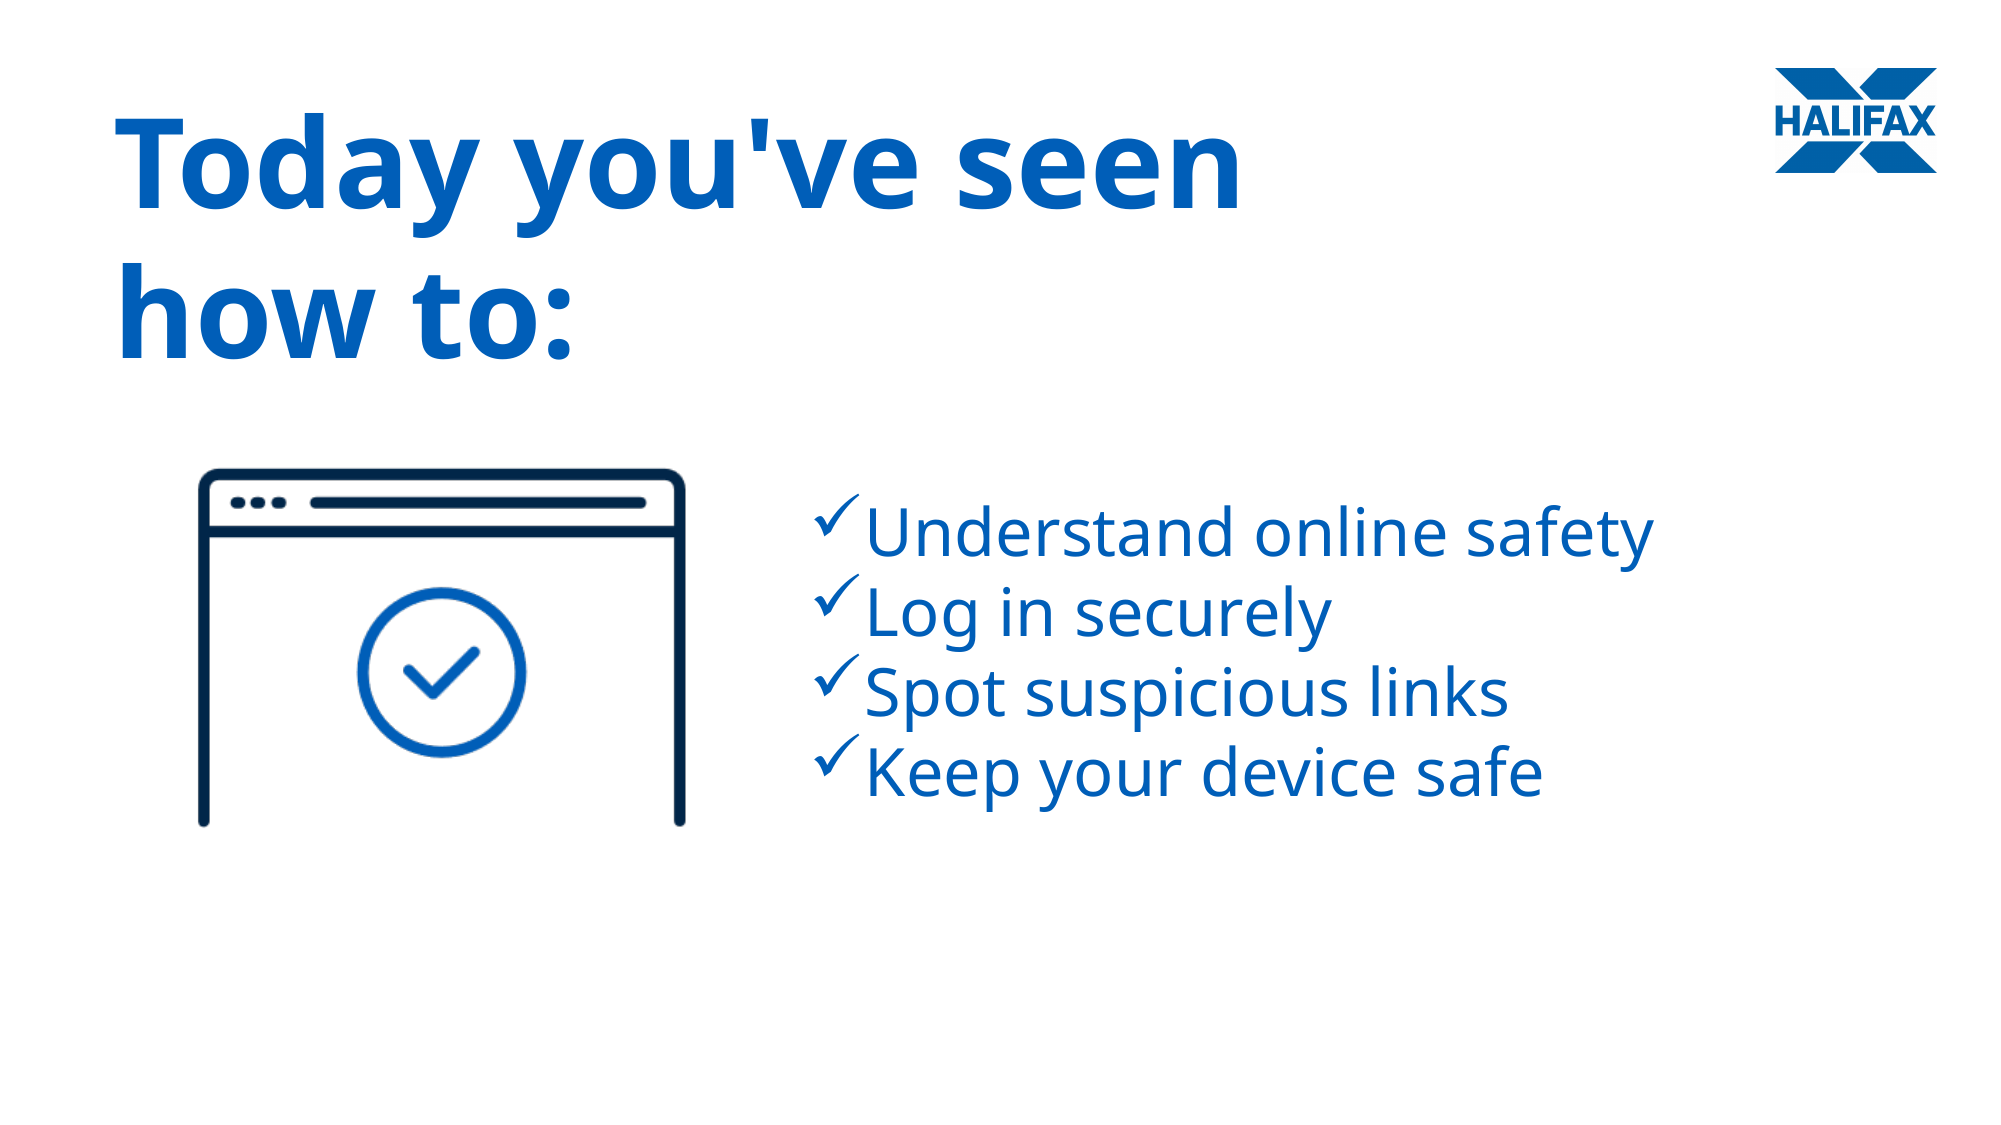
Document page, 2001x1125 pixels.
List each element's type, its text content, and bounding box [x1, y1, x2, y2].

list Today you've seen how to: [98, 75, 1556, 221]
picture [1775, 68, 1937, 173]
list Understand online safety Log in securely Spot suspicious links Keep your device safe [794, 328, 1965, 972]
picture [121, 327, 764, 972]
